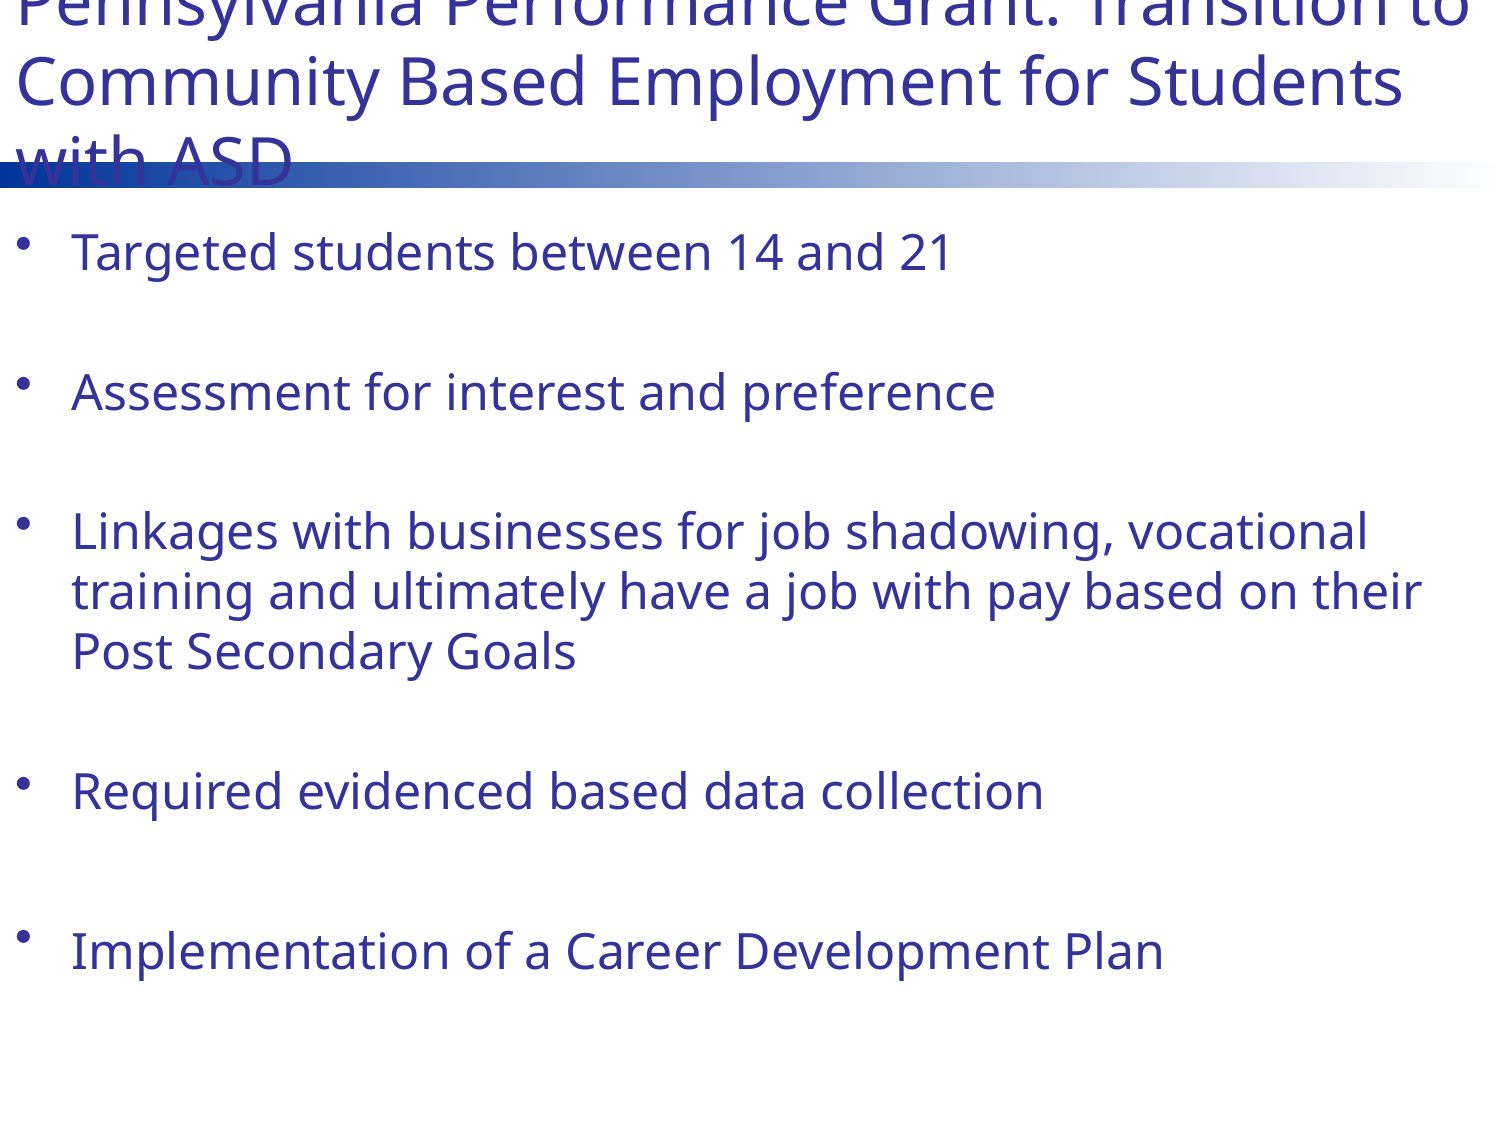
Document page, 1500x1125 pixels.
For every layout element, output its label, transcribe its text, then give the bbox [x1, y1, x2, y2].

title Pennsylvania Performance Grant: Transition to Community Based Employment for Students with ASD [0, 0, 1500, 163]
list Targeted students between 14 and 21 Assessment for interest and preference Linkages with businesses for job shadowing, vocational training and ultimately have a job with pay based on their Post Secondary Goals Required evidenced based data collection Implementation of a Career Development Plan [0, 212, 1475, 1113]
